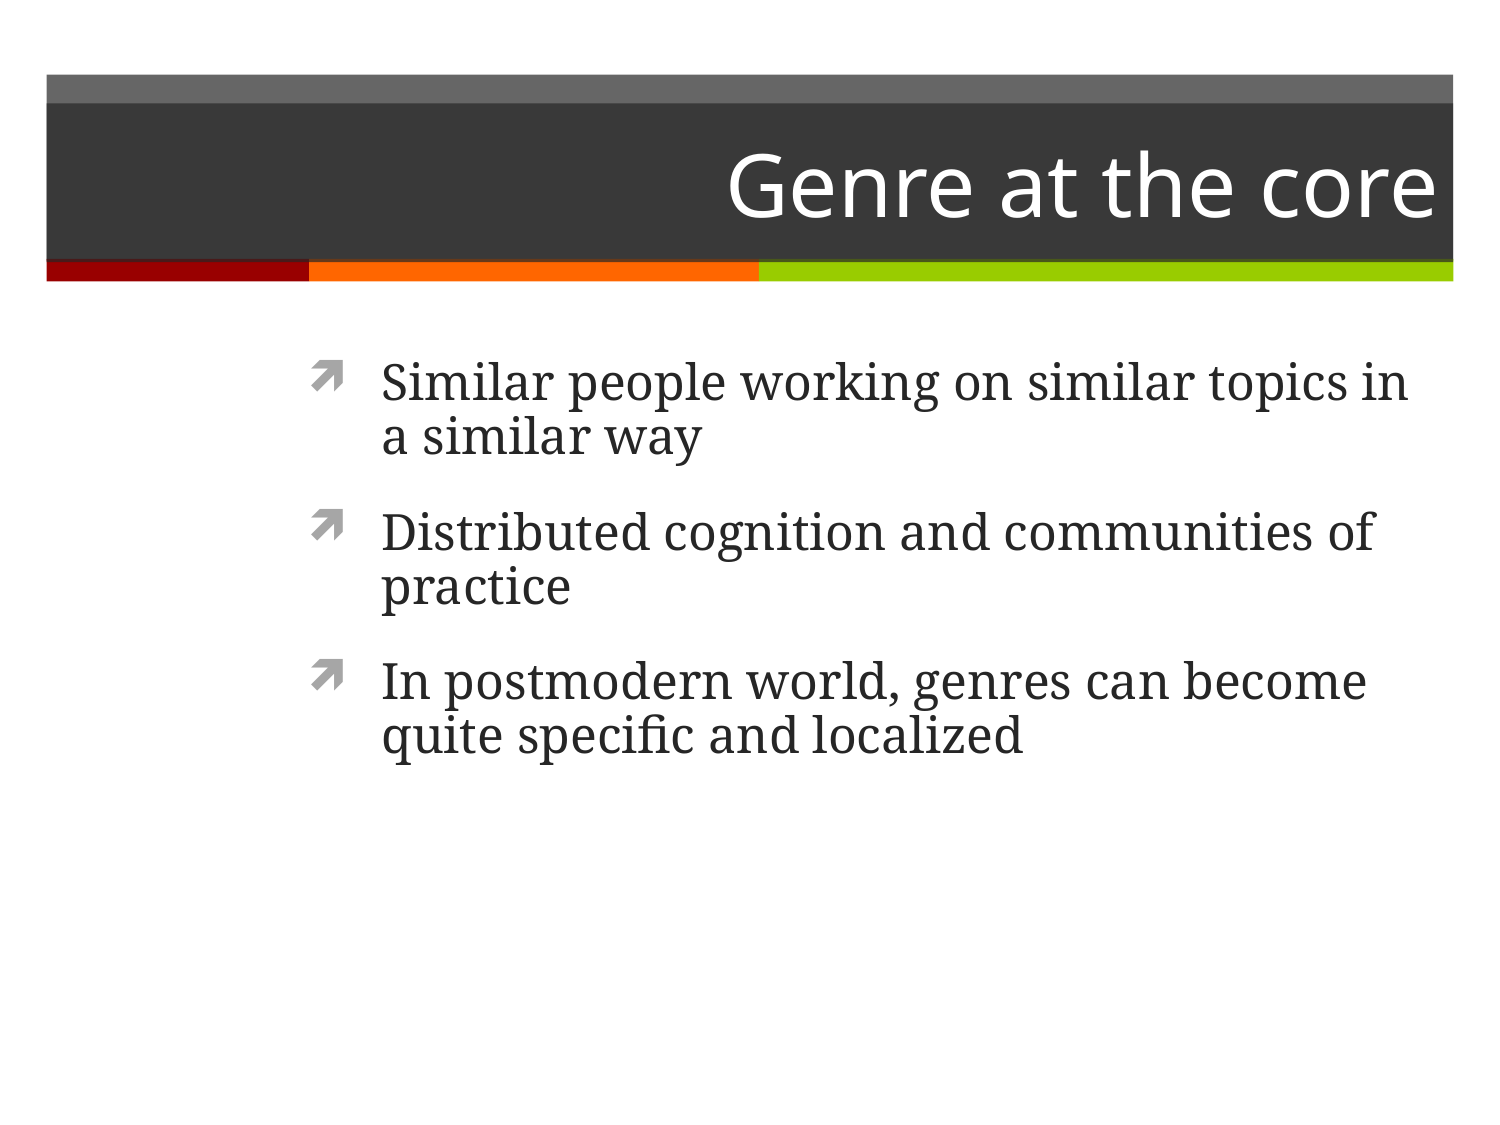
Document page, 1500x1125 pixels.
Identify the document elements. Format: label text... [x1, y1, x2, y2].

list Similar people working on similar topics in a similar way Distributed cognition and communities of practice In postmodern world, genres can become quite specific and localized [292, 350, 1454, 1005]
title Genre at the core [46, 103, 1454, 263]
